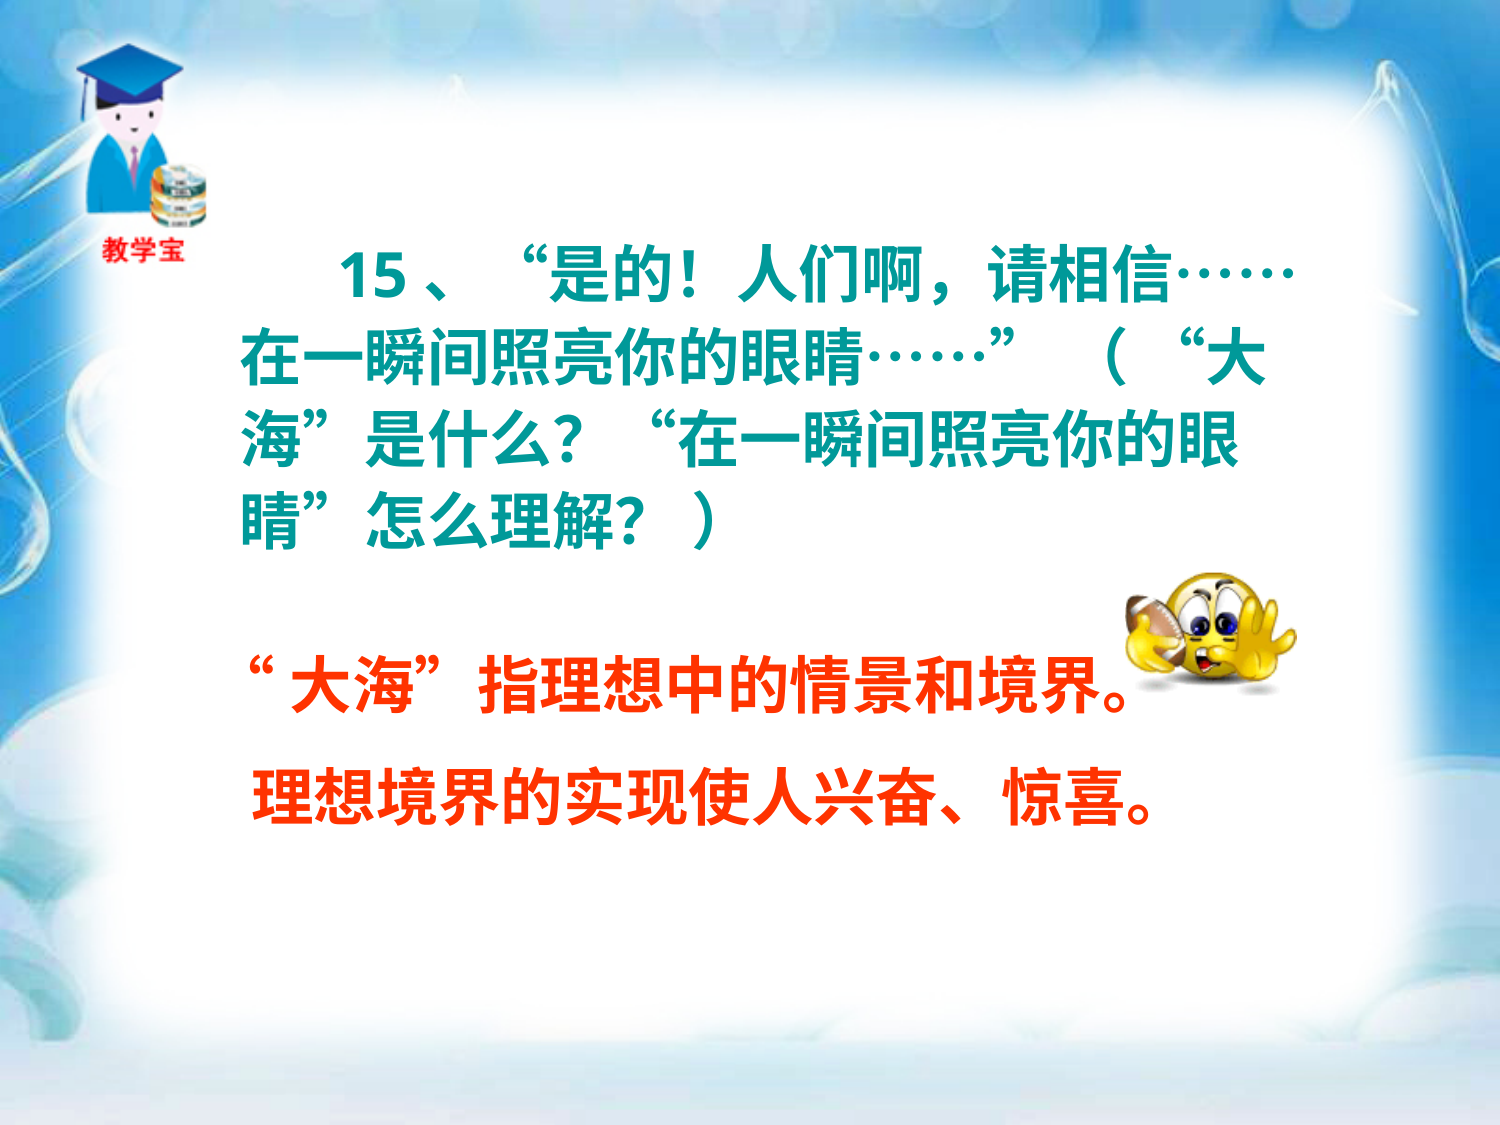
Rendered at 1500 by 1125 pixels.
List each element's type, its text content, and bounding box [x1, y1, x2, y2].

text_box 15、“是的！人们啊，请相信…… 在一瞬间照亮你的眼睛……” （ “大海”是什么？“在一瞬间照亮你的眼睛”怎么理解？ ） [225, 220, 1375, 565]
text_box “大海”指理想中的情景和境界。 [197, 626, 1195, 729]
text_box 理想境界的实现使人兴奋、惊喜。 [236, 738, 1219, 842]
picture [0, 0, 1500, 1125]
